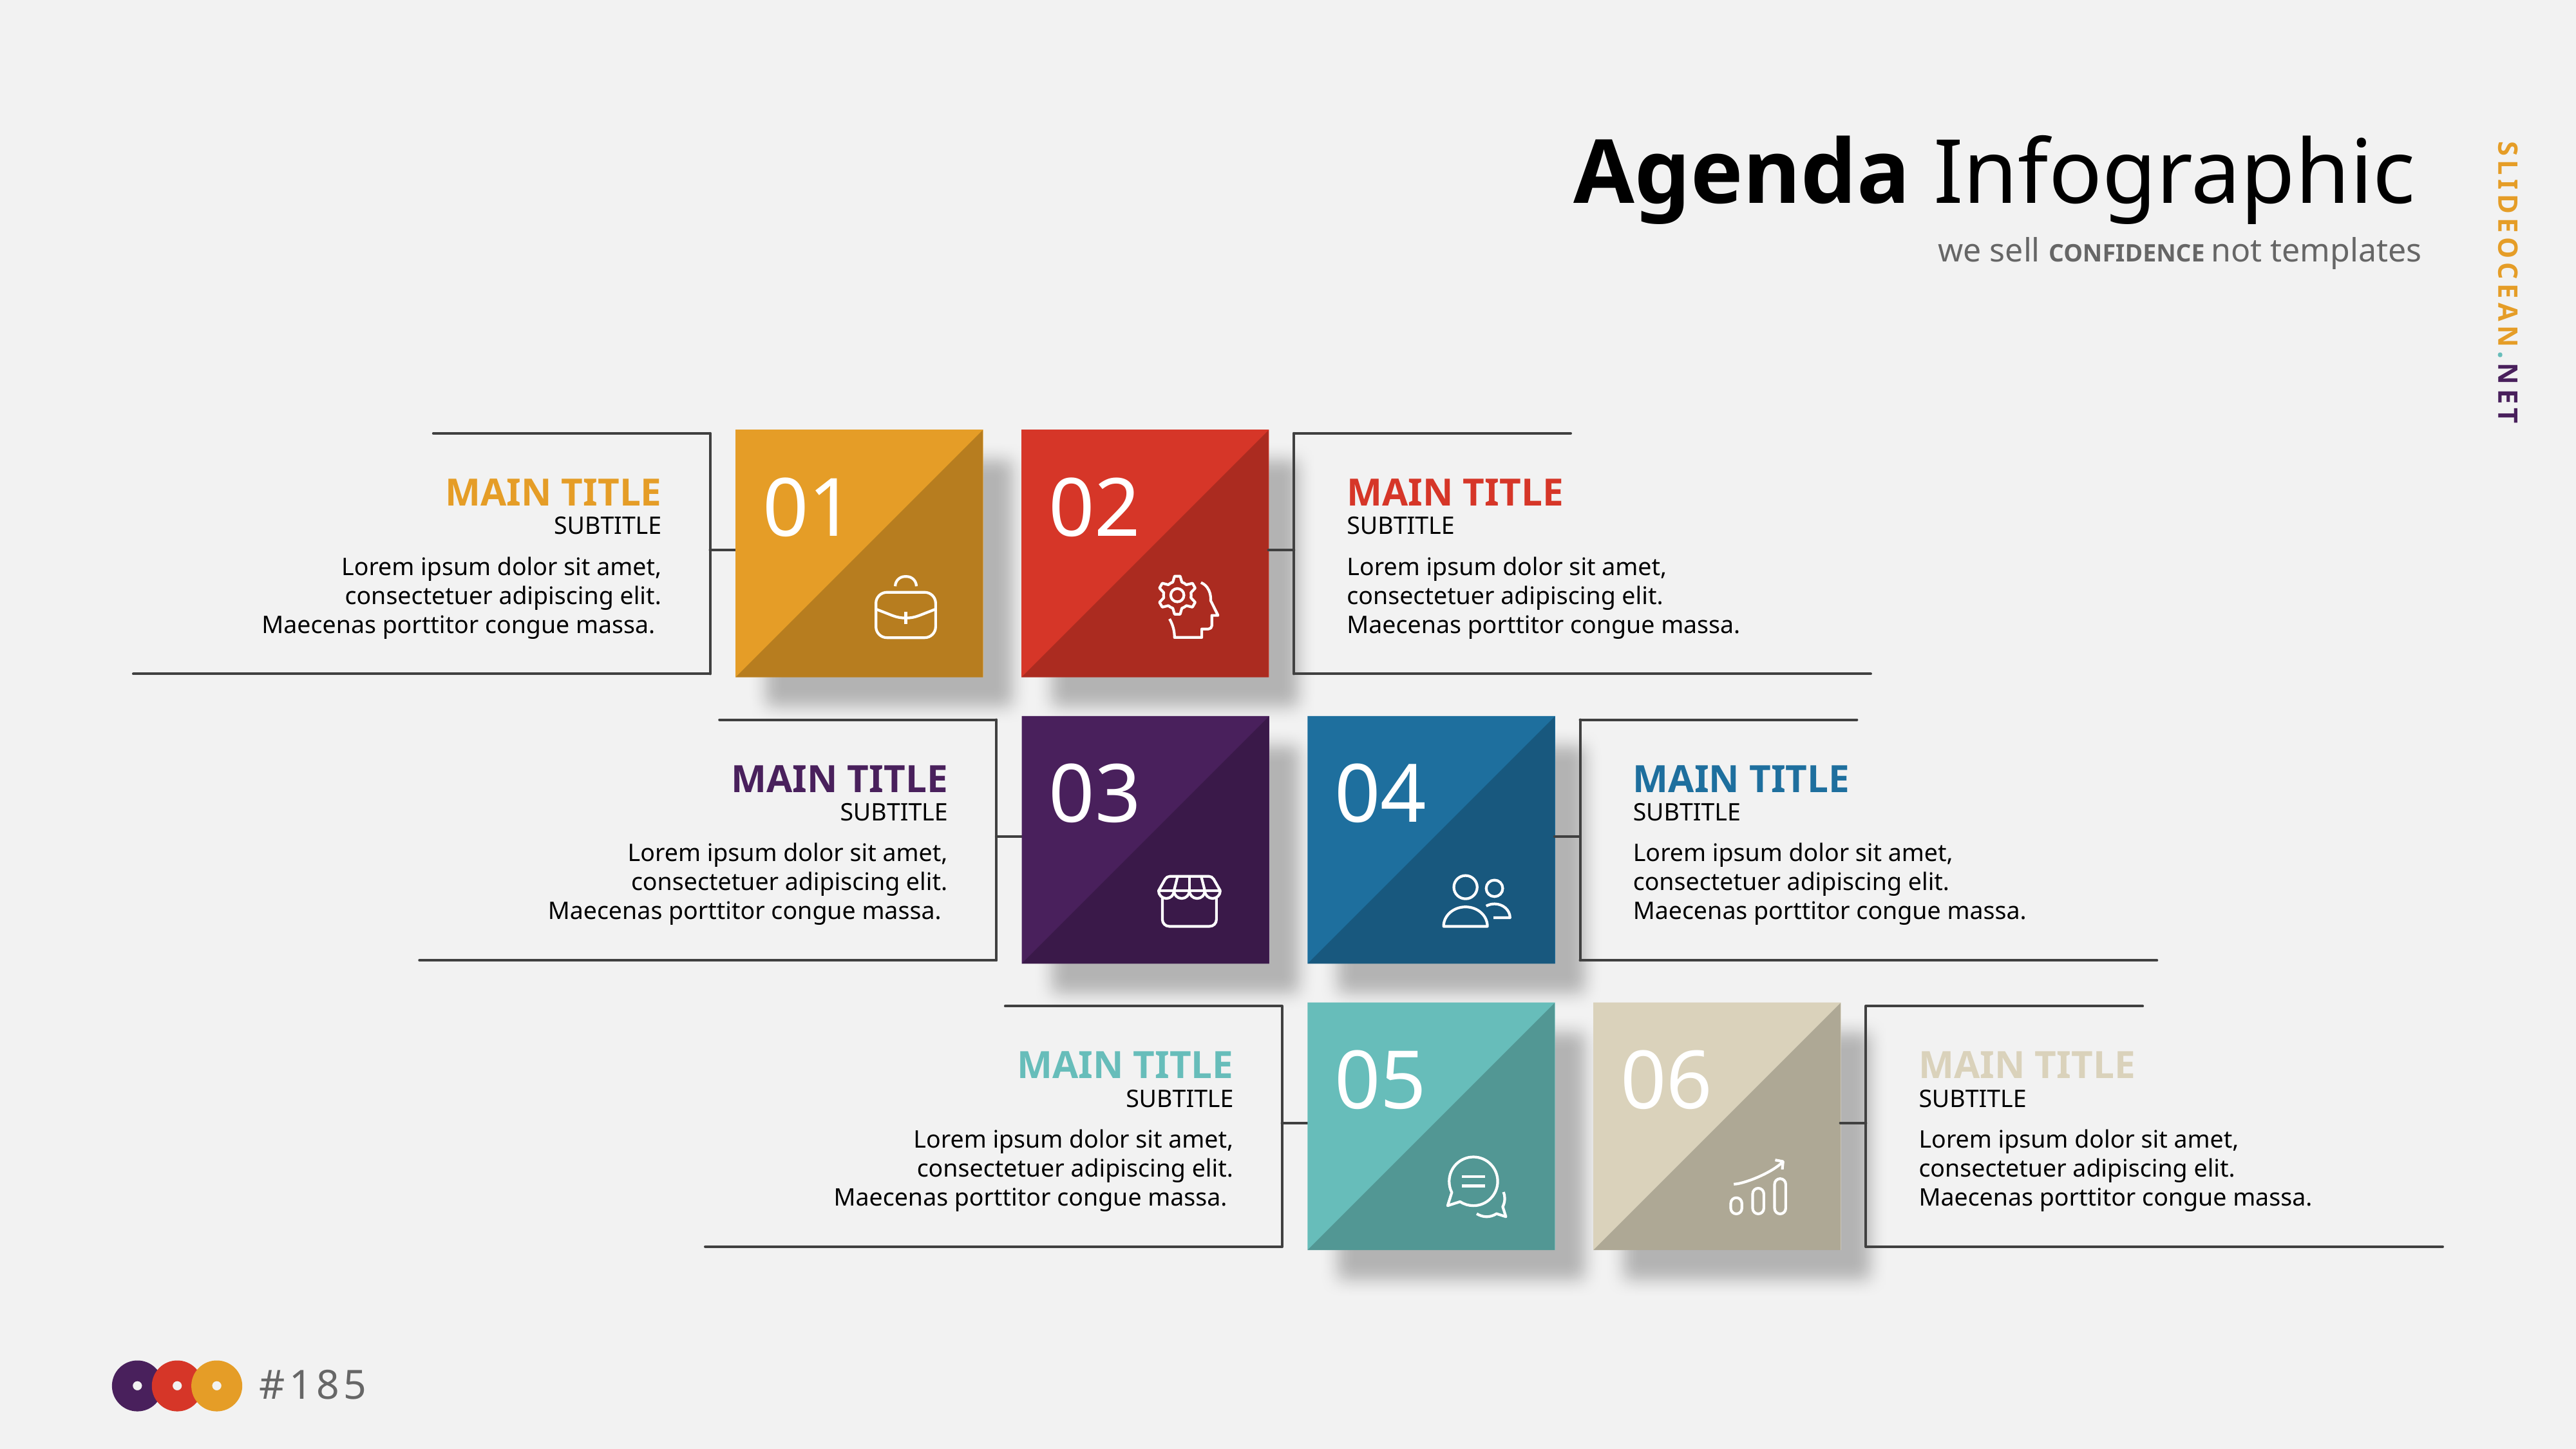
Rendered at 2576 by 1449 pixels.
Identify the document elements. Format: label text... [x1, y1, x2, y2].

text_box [1307, 715, 1556, 964]
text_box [1840, 1005, 2443, 1247]
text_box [419, 719, 1021, 961]
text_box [1307, 1002, 1556, 1251]
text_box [1268, 433, 1871, 674]
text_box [1593, 1002, 1842, 1251]
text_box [1021, 429, 1270, 678]
text_box we sell CONFIDENCE not templates [1637, 229, 2443, 269]
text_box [705, 1005, 1307, 1247]
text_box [815, 1035, 1244, 1217]
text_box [1337, 462, 1765, 645]
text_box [133, 433, 735, 674]
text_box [1554, 719, 2157, 961]
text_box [243, 462, 672, 645]
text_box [530, 749, 958, 931]
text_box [1021, 715, 1270, 964]
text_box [1623, 749, 2051, 931]
text_box #185 [259, 1359, 402, 1408]
text_box Agenda Infographic [1564, 109, 2425, 226]
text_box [735, 429, 984, 678]
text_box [1909, 1035, 2337, 1217]
